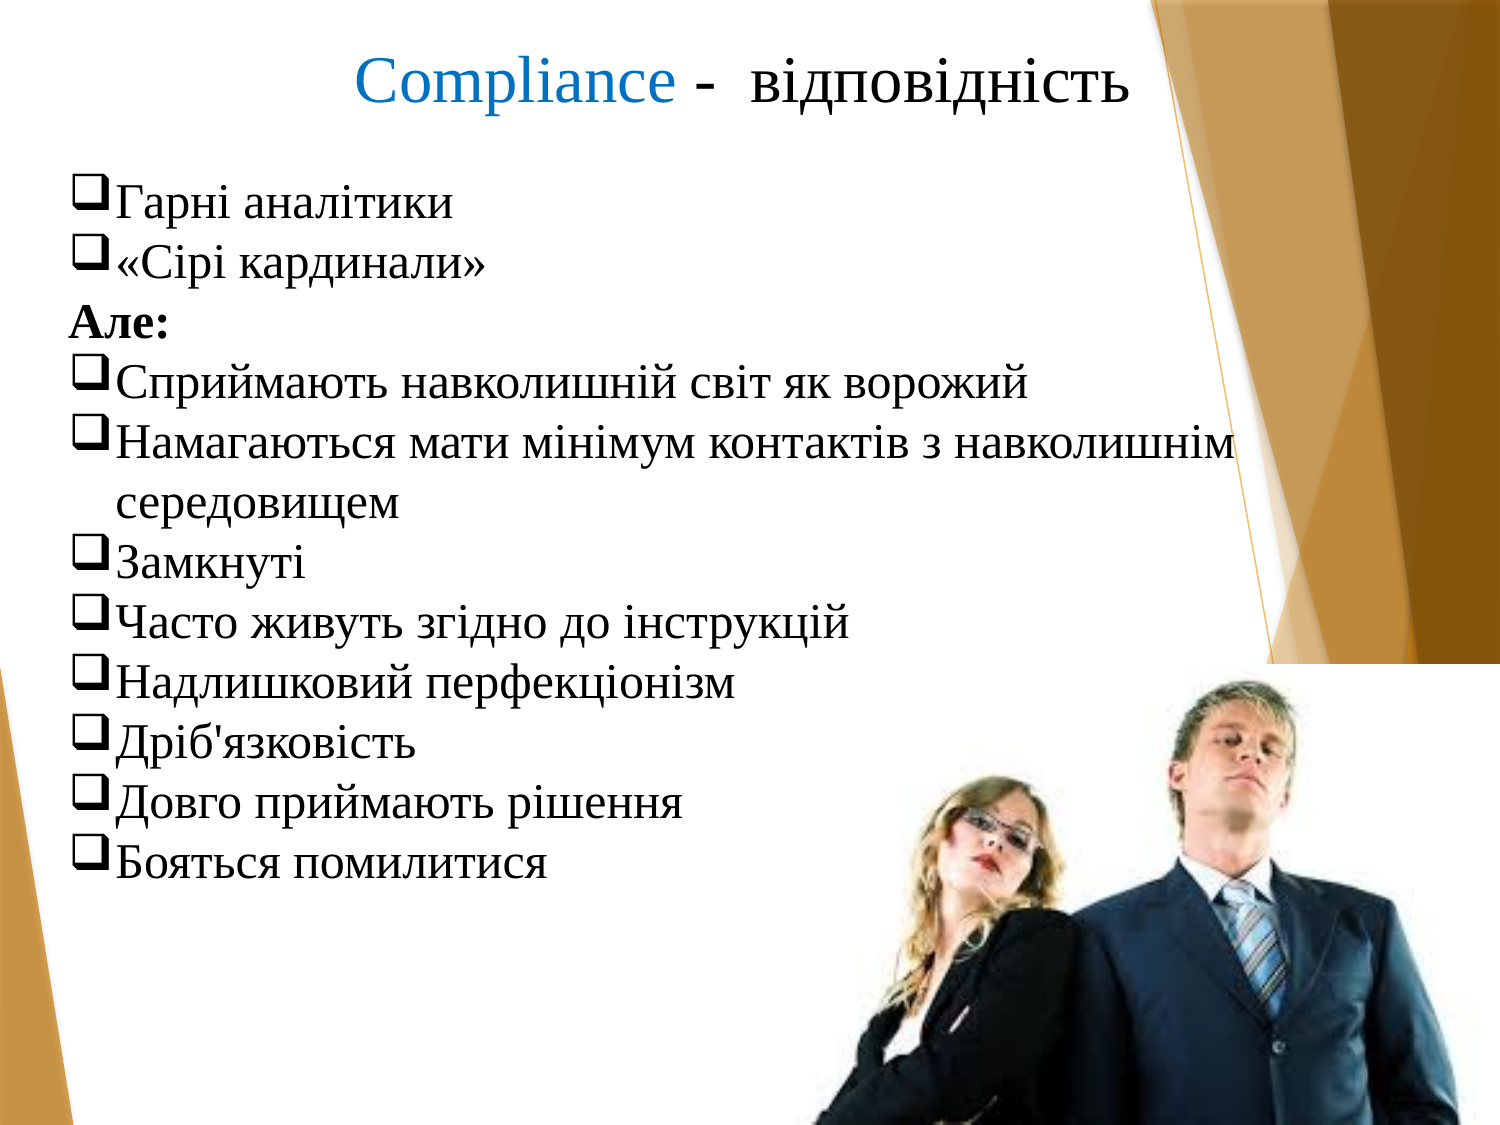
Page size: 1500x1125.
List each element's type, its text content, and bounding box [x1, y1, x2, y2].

text_box Гарні аналітики «Сірі кардинали» Але: Сприймають навколишній світ як ворожий Намагаються мати мінімум контактів з навколишнім середовищем Замкнуті Часто живуть згідно до інструкцій Надлишковий перфекціонізм Дріб'язковість Довго приймають рішення Бояться помилитися [53, 161, 1282, 1017]
picture [775, 663, 1500, 1125]
text_box Compliance - відповідність [339, 28, 1147, 124]
